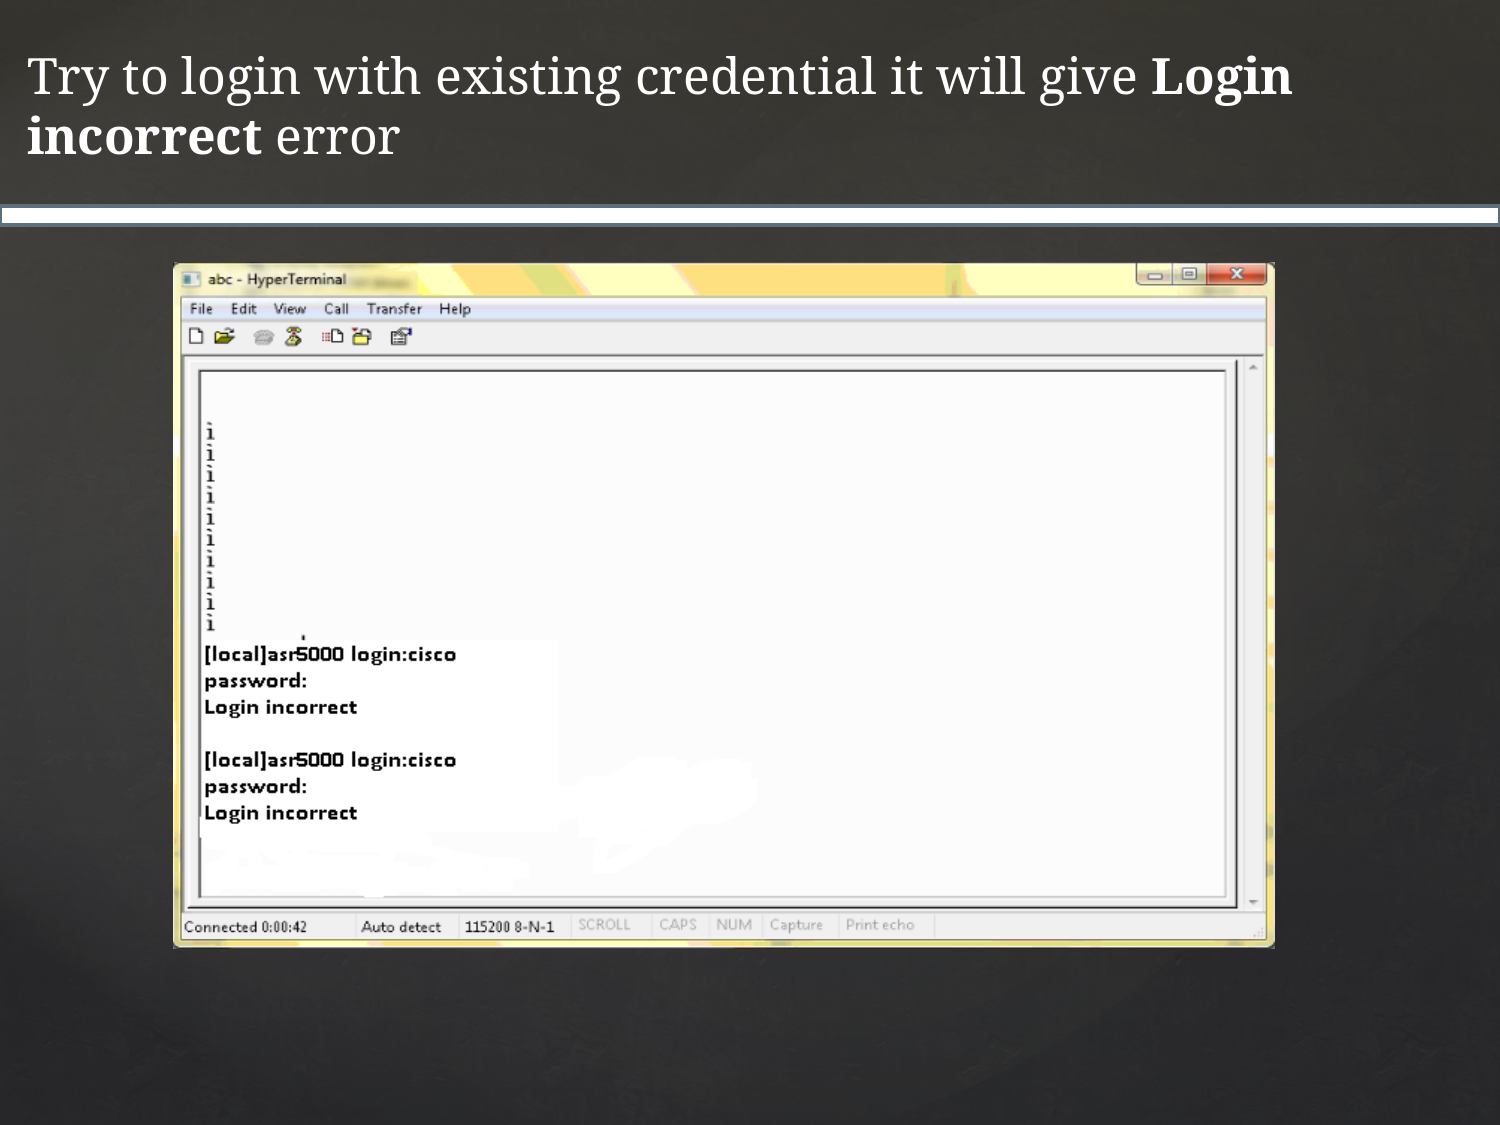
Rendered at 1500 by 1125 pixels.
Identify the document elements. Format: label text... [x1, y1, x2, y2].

picture [173, 261, 1276, 950]
text_box Try to login with existing credential it will give Login incorrect error [12, 37, 1475, 173]
text_box [0, 204, 1500, 227]
